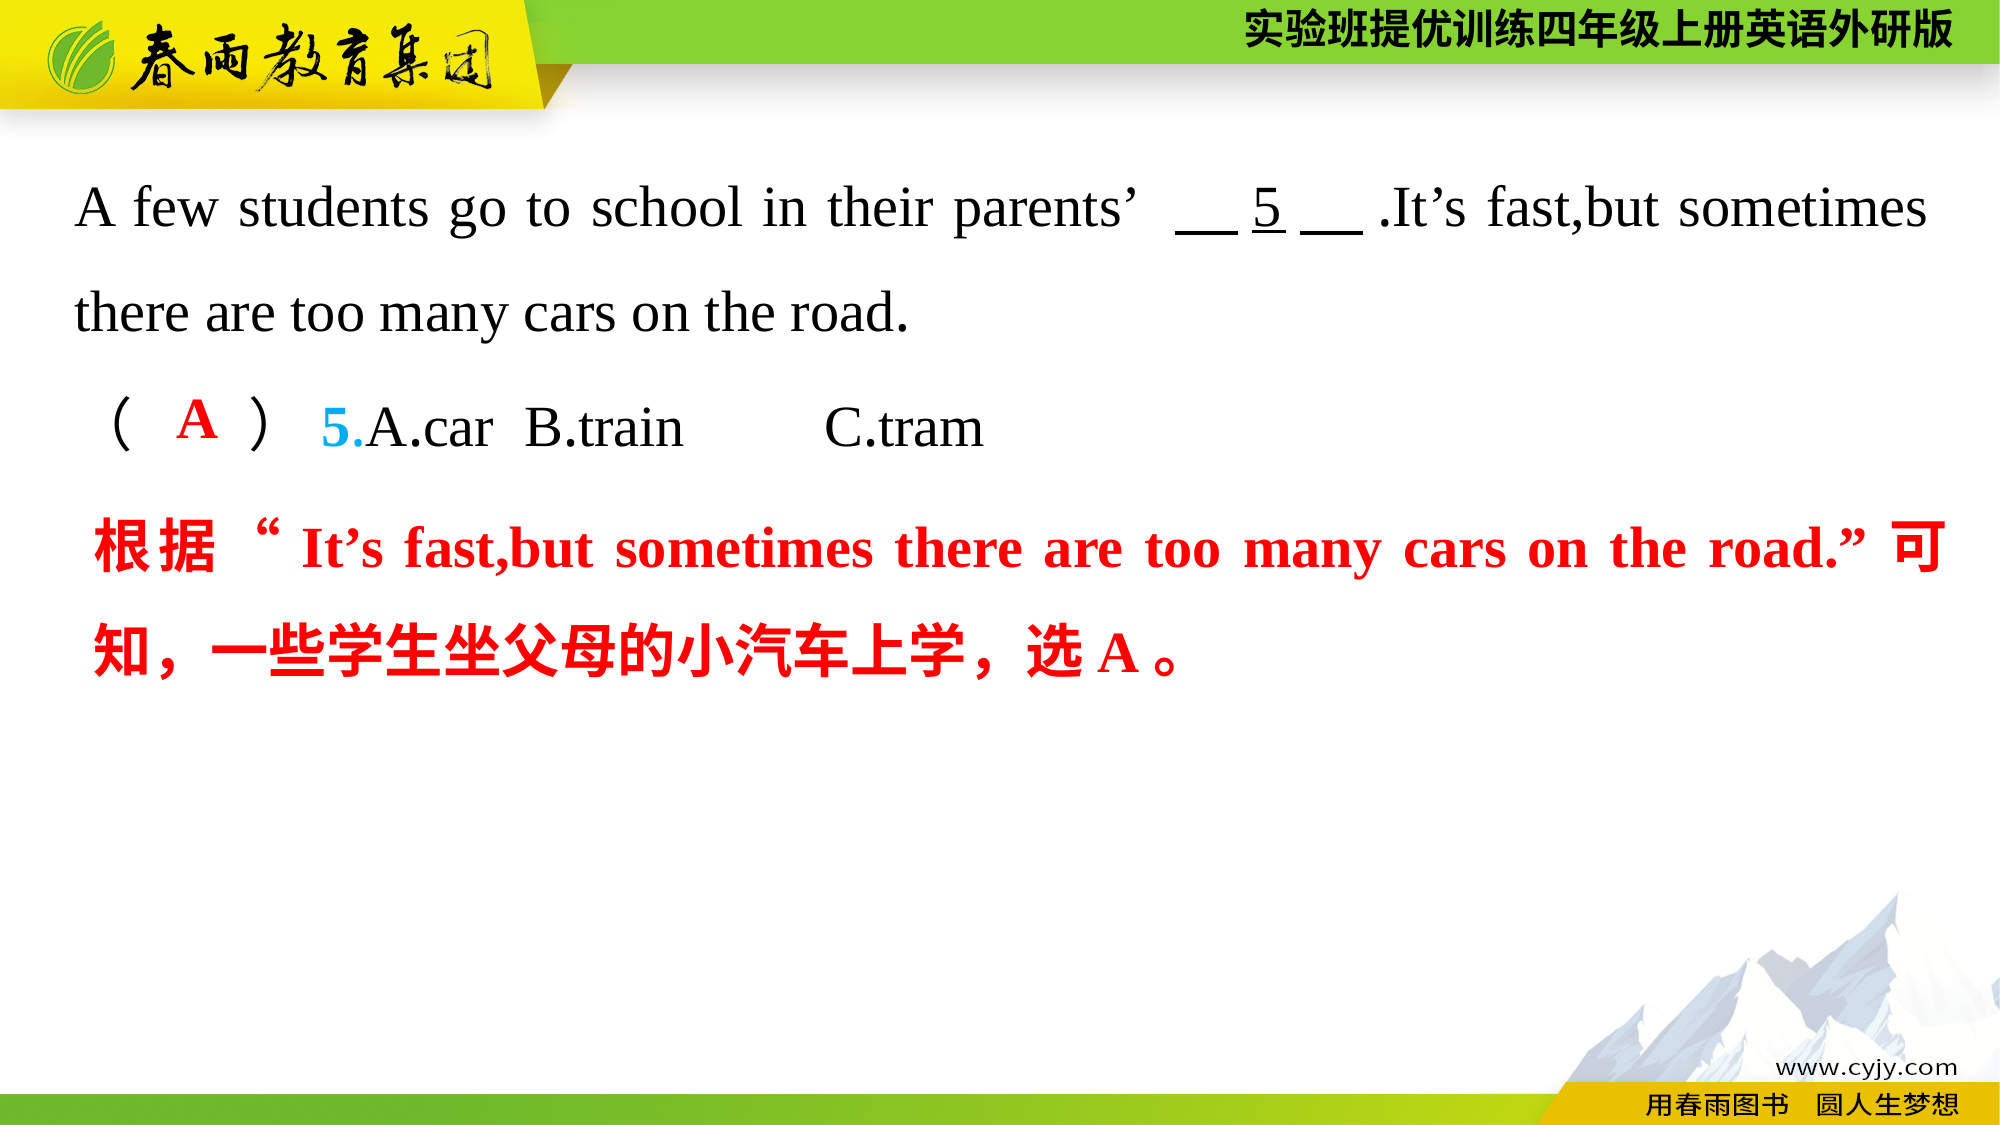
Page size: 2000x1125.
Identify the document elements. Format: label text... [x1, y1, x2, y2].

list A few students go to school in their parents’ 5 .It’s fast,but sometimes there are too many cars on the road. [59, 125, 1944, 345]
text_box （ ）5.A.car B.train C.tram [59, 345, 1944, 466]
text_box A [161, 372, 234, 458]
picture [0, 0, 2000, 1125]
text_box 根据“It’s fast,but sometimes there are too many cars on the road.”可知，一些学生坐父母的小汽车上学，选A。 [78, 466, 1963, 692]
